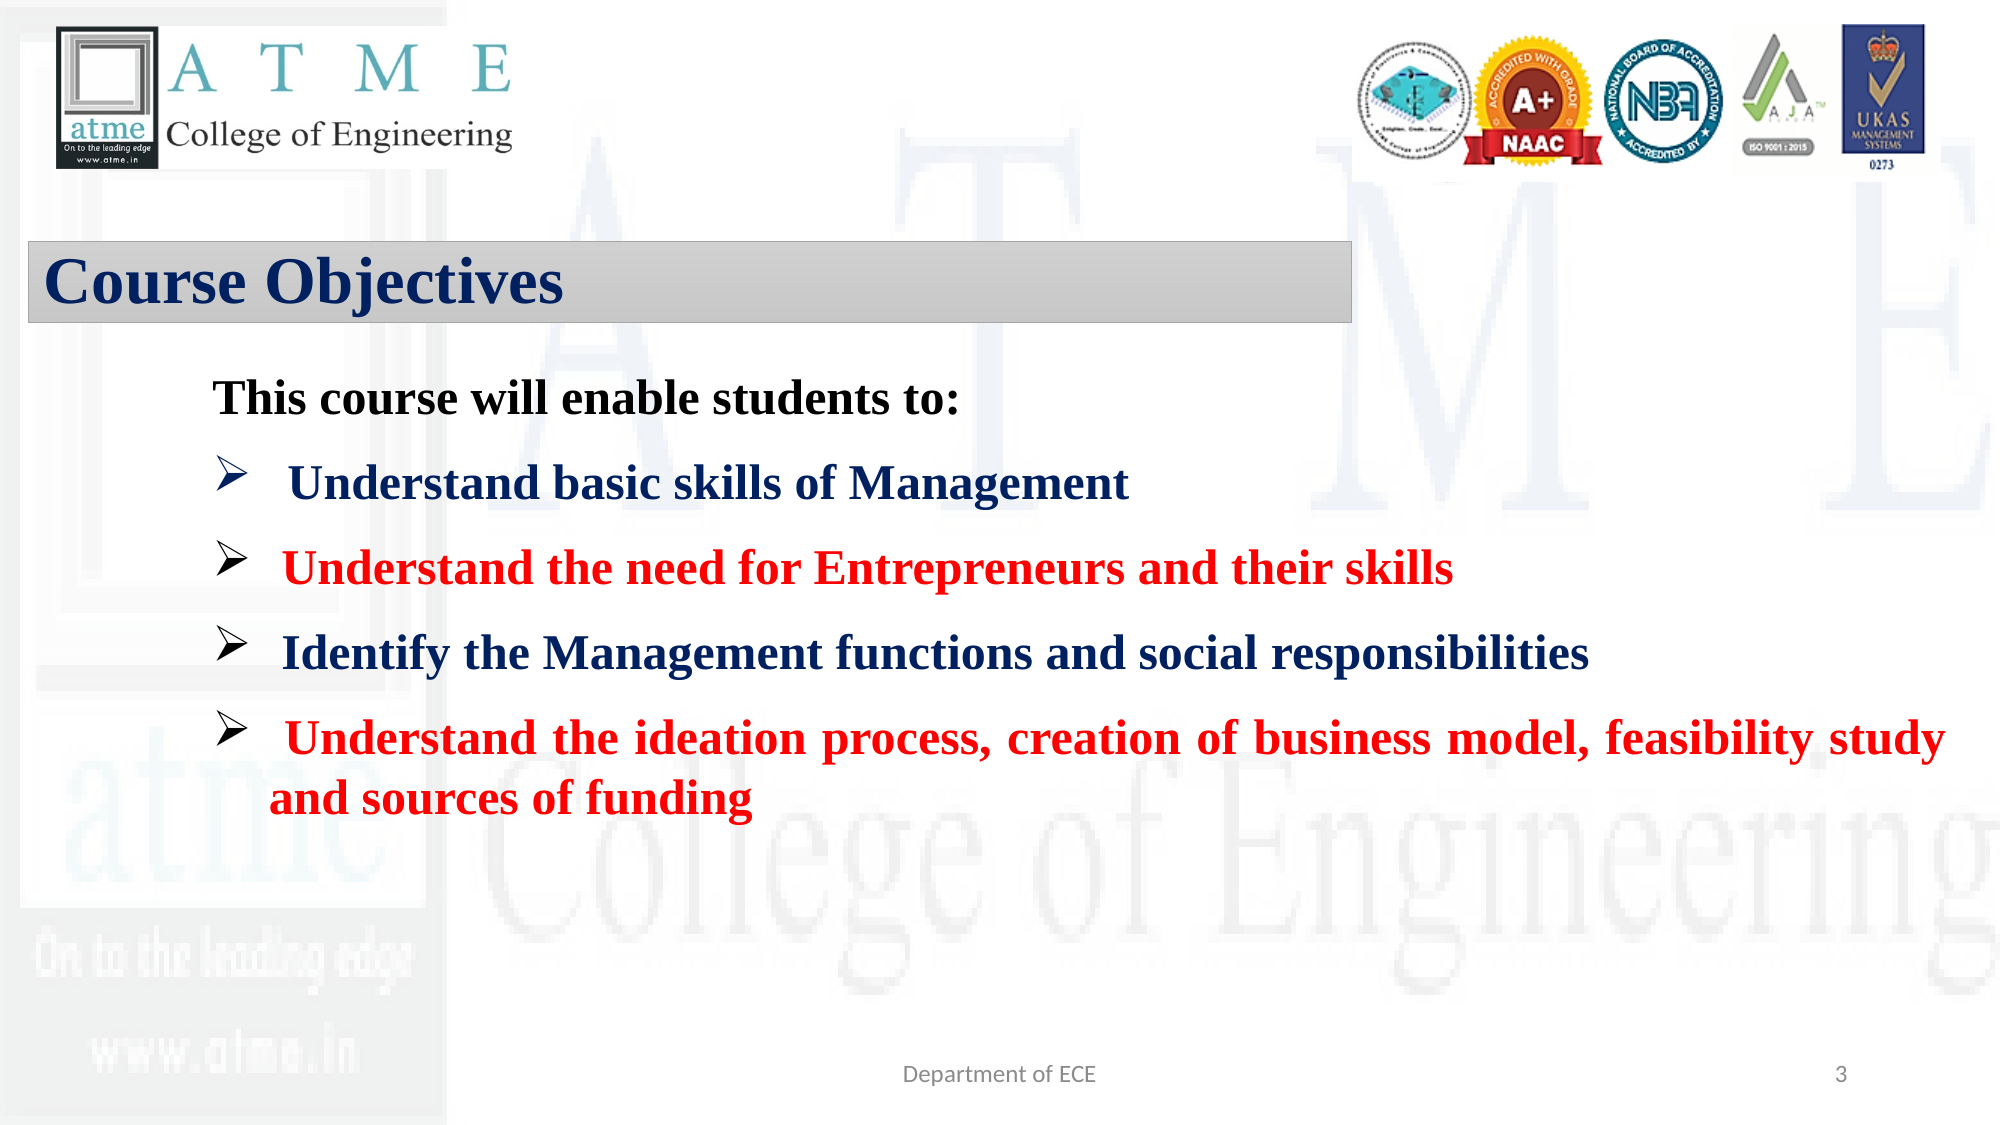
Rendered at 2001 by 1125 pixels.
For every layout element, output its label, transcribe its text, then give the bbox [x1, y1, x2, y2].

picture [1352, 24, 1941, 186]
text_box This course will enable students to: Understand basic skills of Management Understand the need for Entrepreneurs and their skills Identify the Management functions and social responsibilities Understand the ideation process, creation of business model, feasibility study and sources of funding [28, 357, 1963, 832]
slide_number 3 [1412, 1042, 1863, 1103]
footer Department of ECE [662, 1042, 1338, 1103]
picture [56, 26, 512, 169]
text_box Course Objectives [28, 241, 1352, 323]
